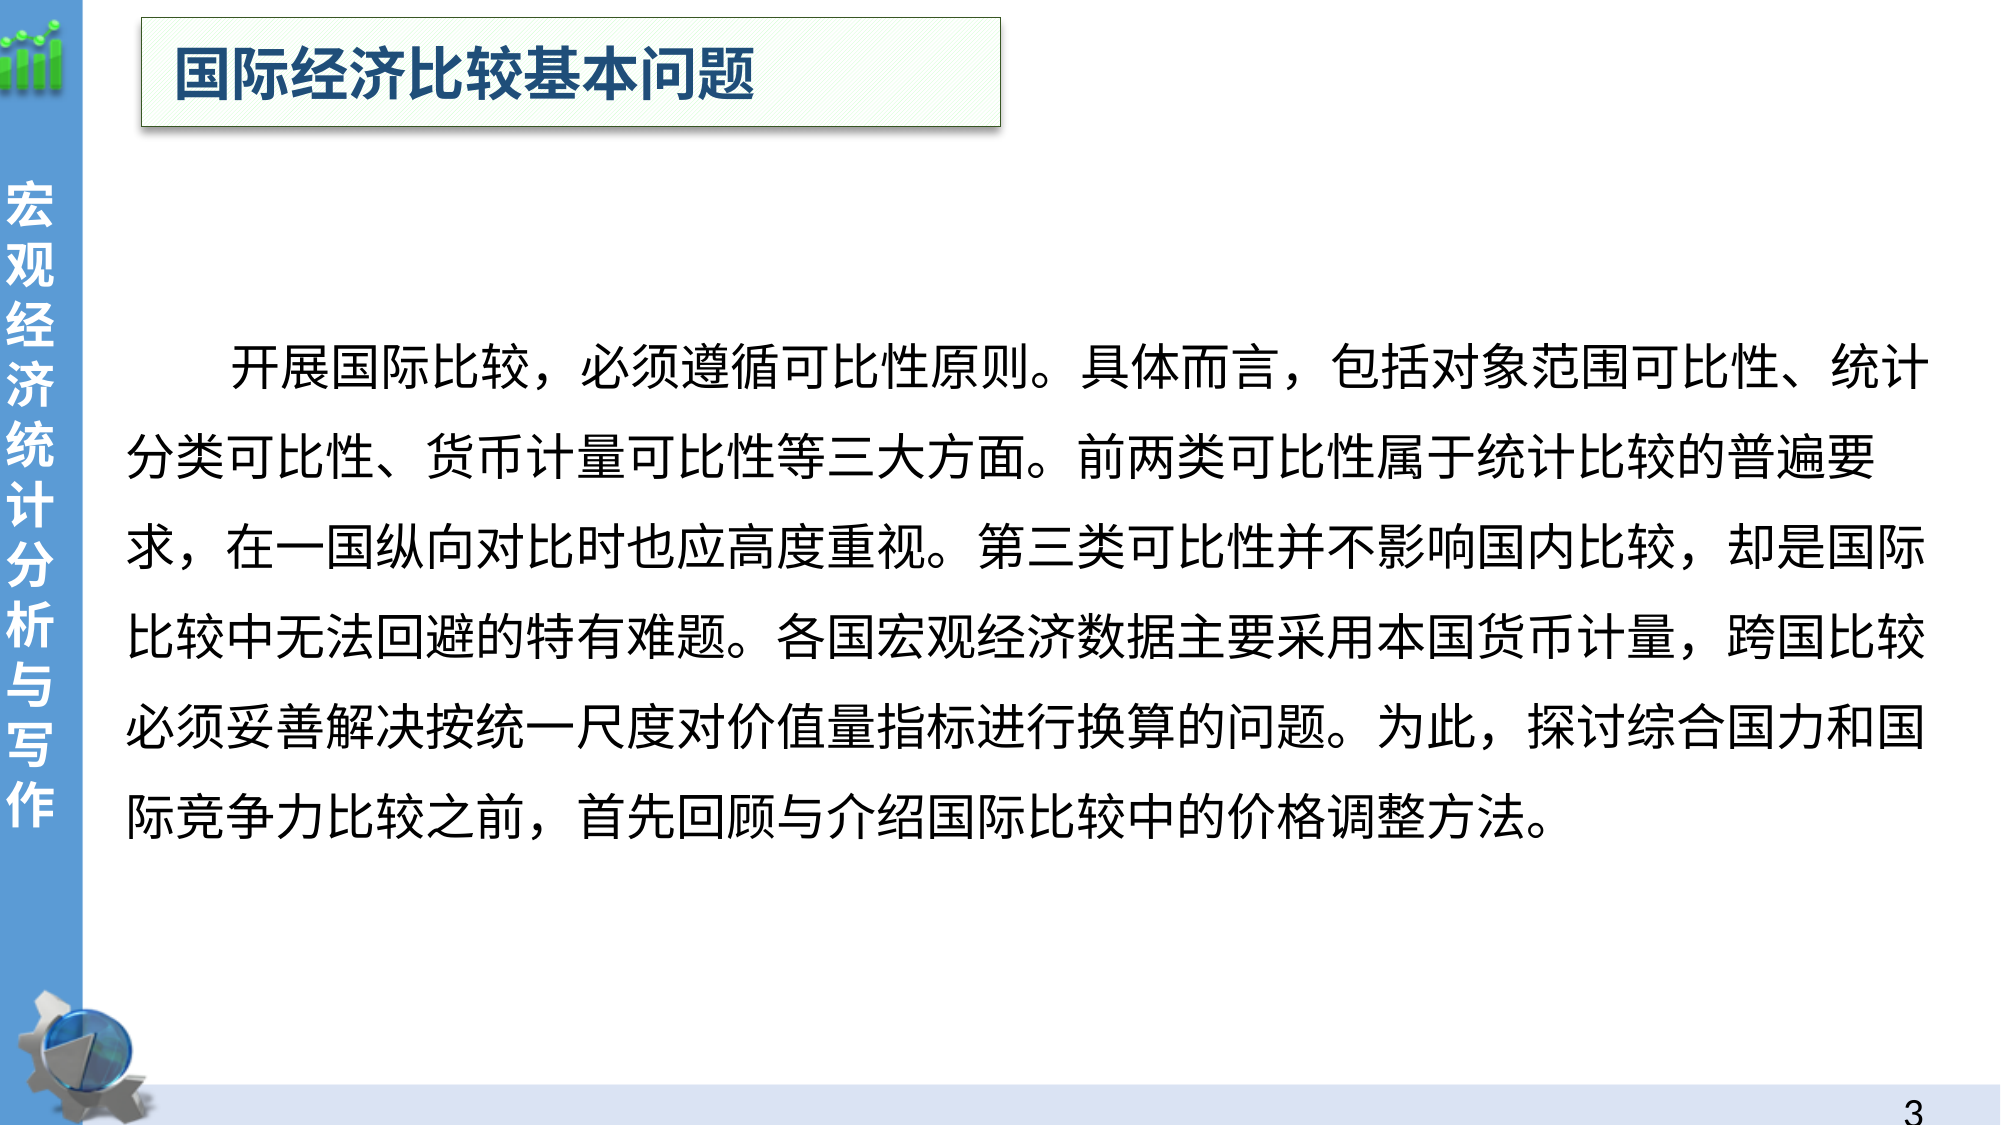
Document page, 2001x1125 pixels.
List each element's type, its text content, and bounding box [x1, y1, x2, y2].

slide_number 3 [1786, 1085, 1940, 1125]
picture [0, 0, 2001, 1125]
text_box 开展国际比较，必须遵循可比性原则。具体而言，包括对象范围可比性、统计分类可比性、货币计量可比性等三大方面。前两类可比性属于统计比较的普遍要求，在一国纵向对比时也应高度重视。第三类可比性并不影响国内比较，却是国际比较中无法回避的特有难题。各国宏观经济数据主要采用本国货币计量，跨国比较必须妥善解决按统一尺度对价值量指标进行换算的问题。为此，探讨综合国力和国际竞争力比较之前，首先回顾与介绍国际比较中的价格调整方法。 [96, 33, 1960, 968]
text_box 国际经济比较基本问题 [141, 17, 1000, 127]
